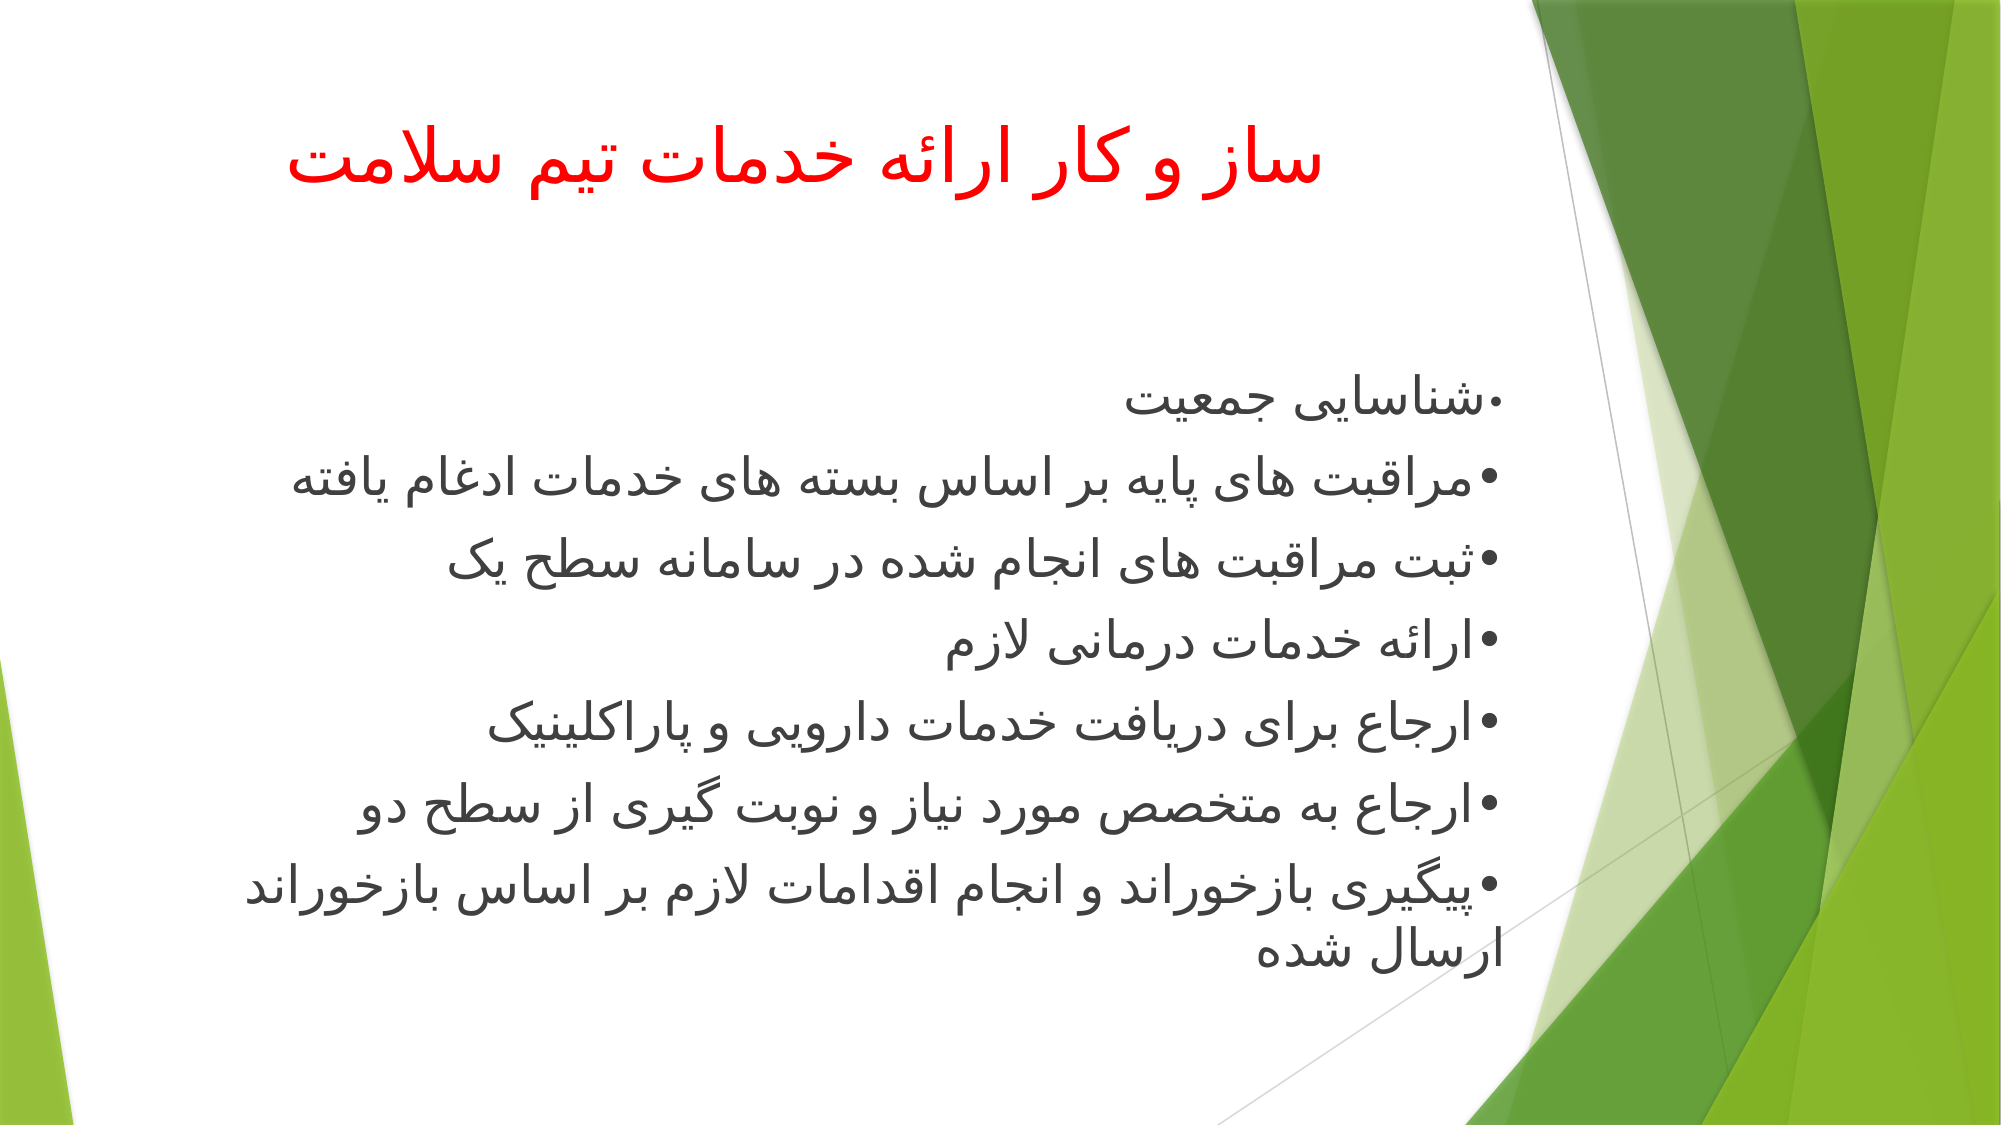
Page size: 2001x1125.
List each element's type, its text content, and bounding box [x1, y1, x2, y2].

title ساز و کار ارائه خدمات تیم سلامت [111, 99, 1522, 317]
list •شناسایی جمعیت •مراقبت های پایه بر اساس بسته های خدمات ادغام یافته •ثبت مراقبت های انجام شده در سامانه سطح یک •ارائه خدمات درمانی لازم •ارجاع برای دریافت خدمات دارویی و پاراکلینیک •ارجاع به متخصص مورد نیاز و نوبت گیری از سطح دو •پیگیری بازخوراند و انجام اقدامات لازم بر اساس بازخوراند ارسال شده [111, 354, 1522, 992]
